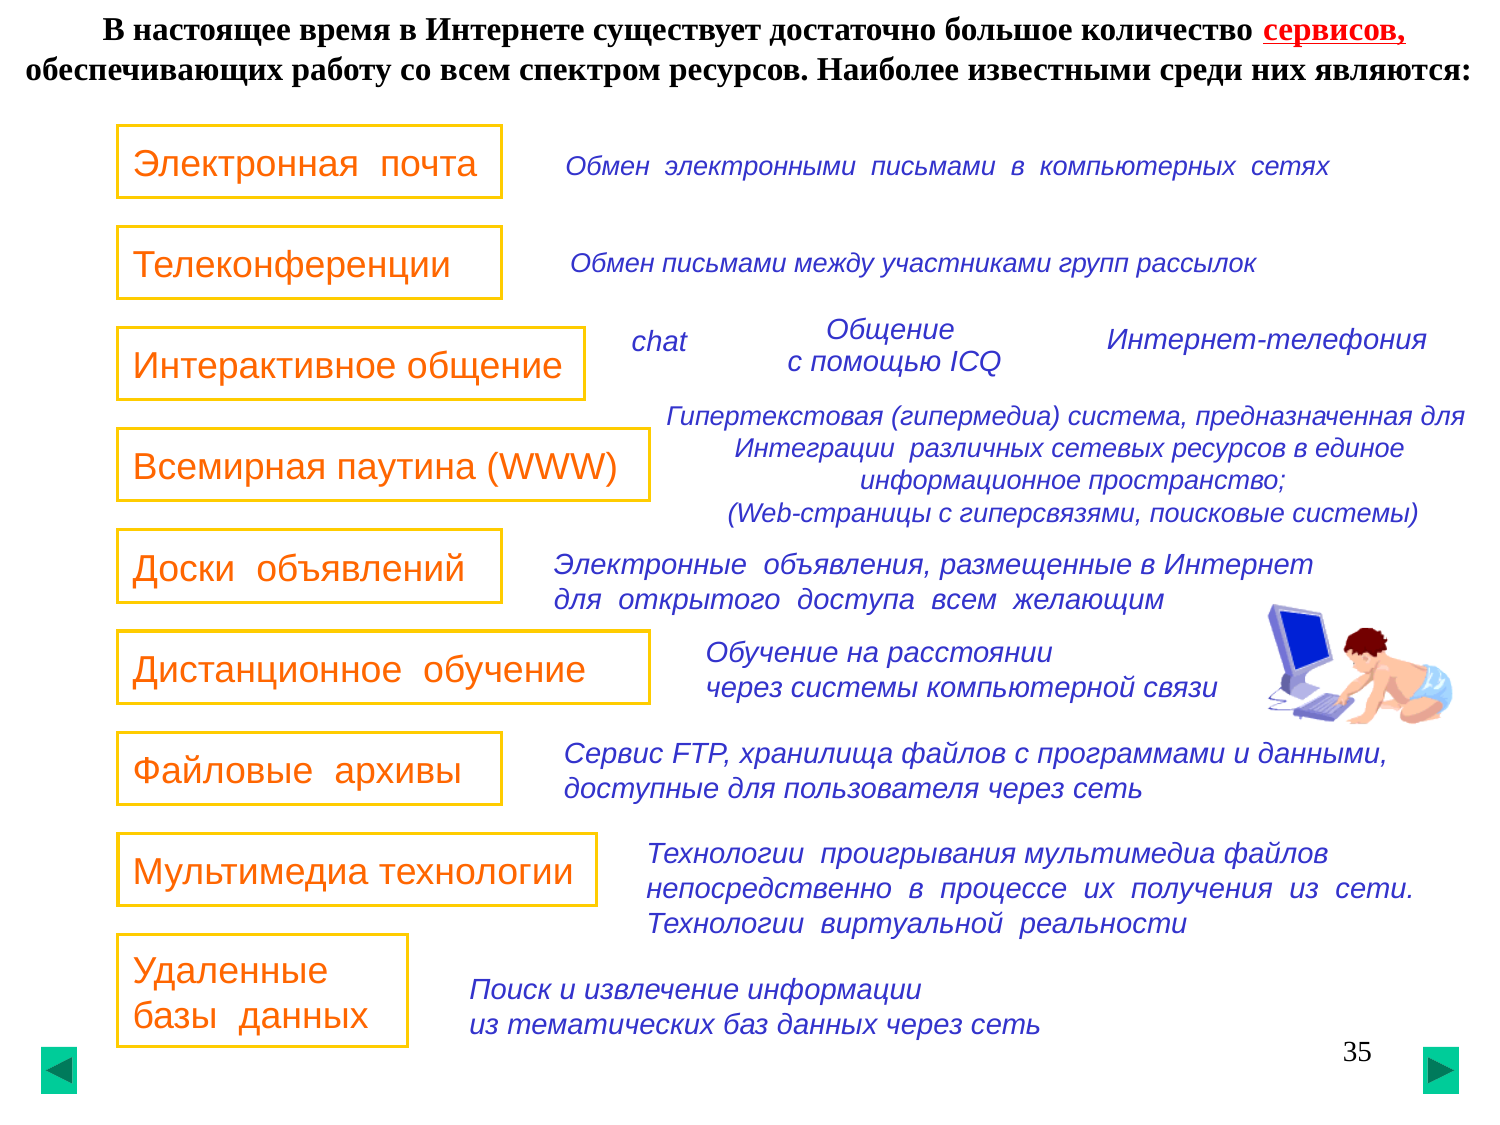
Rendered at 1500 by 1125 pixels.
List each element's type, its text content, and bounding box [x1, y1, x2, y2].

text_box Обмен письмами между участниками групп рассылок [555, 225, 1459, 297]
text_box Дистанционное обучение [117, 630, 650, 704]
text_box Интерактивное общение [117, 327, 585, 400]
text_box [1423, 1046, 1459, 1094]
text_box Поиск и извлечение информации из тематических баз данных через сеть [454, 964, 1282, 1047]
text_box Сервис FTP, хранилища файлов с программами и данными, доступные для пользователя через сеть [549, 727, 1459, 811]
text_box Доски объявлений [117, 529, 502, 603]
text_box Мультимедиа технологии [117, 833, 597, 906]
text_box Электронная почта [117, 125, 502, 198]
text_box Всемирная паутина (WWW) [117, 428, 650, 501]
text_box [41, 1046, 77, 1094]
text_box Электронные объявления, размещенные в Интернет для открытого доступа всем желающим [539, 538, 1449, 622]
text_box Гипертекстовая (гипермедиа) система, предназначенная для Интеграции различных сетевых ресурсов в единое информационное пространство; (Web-страницы с гиперсвязями, поисковые системы) [667, 398, 1471, 528]
text_box В настоящее время в Интернете существует достаточно большое количество сервисов, обеспечивающих работу со всем спектром ресурсов. Наиболее известными среди них являются: [0, 0, 1500, 95]
text_box chat [609, 304, 710, 376]
text_box Удаленные базы данных [117, 934, 408, 1047]
text_box Интернет-телефония [1066, 304, 1468, 376]
text_box Обмен электронными письмами в компьютерных сетях [550, 128, 1455, 200]
text_box Телеконференции [117, 226, 502, 299]
picture [1265, 573, 1454, 762]
text_box Общение с помощью ICQ [749, 304, 1040, 388]
text_box Обучение на расстоянии через системы компьютерной связи [690, 627, 1260, 711]
text_box Файловые архивы [117, 732, 502, 805]
slide_number 35 [1074, 1024, 1388, 1101]
text_box Технологии проигрывания мультимедиа файлов непосредственно в процессе их получения из сети. Технологии виртуальной реальности [631, 828, 1459, 947]
